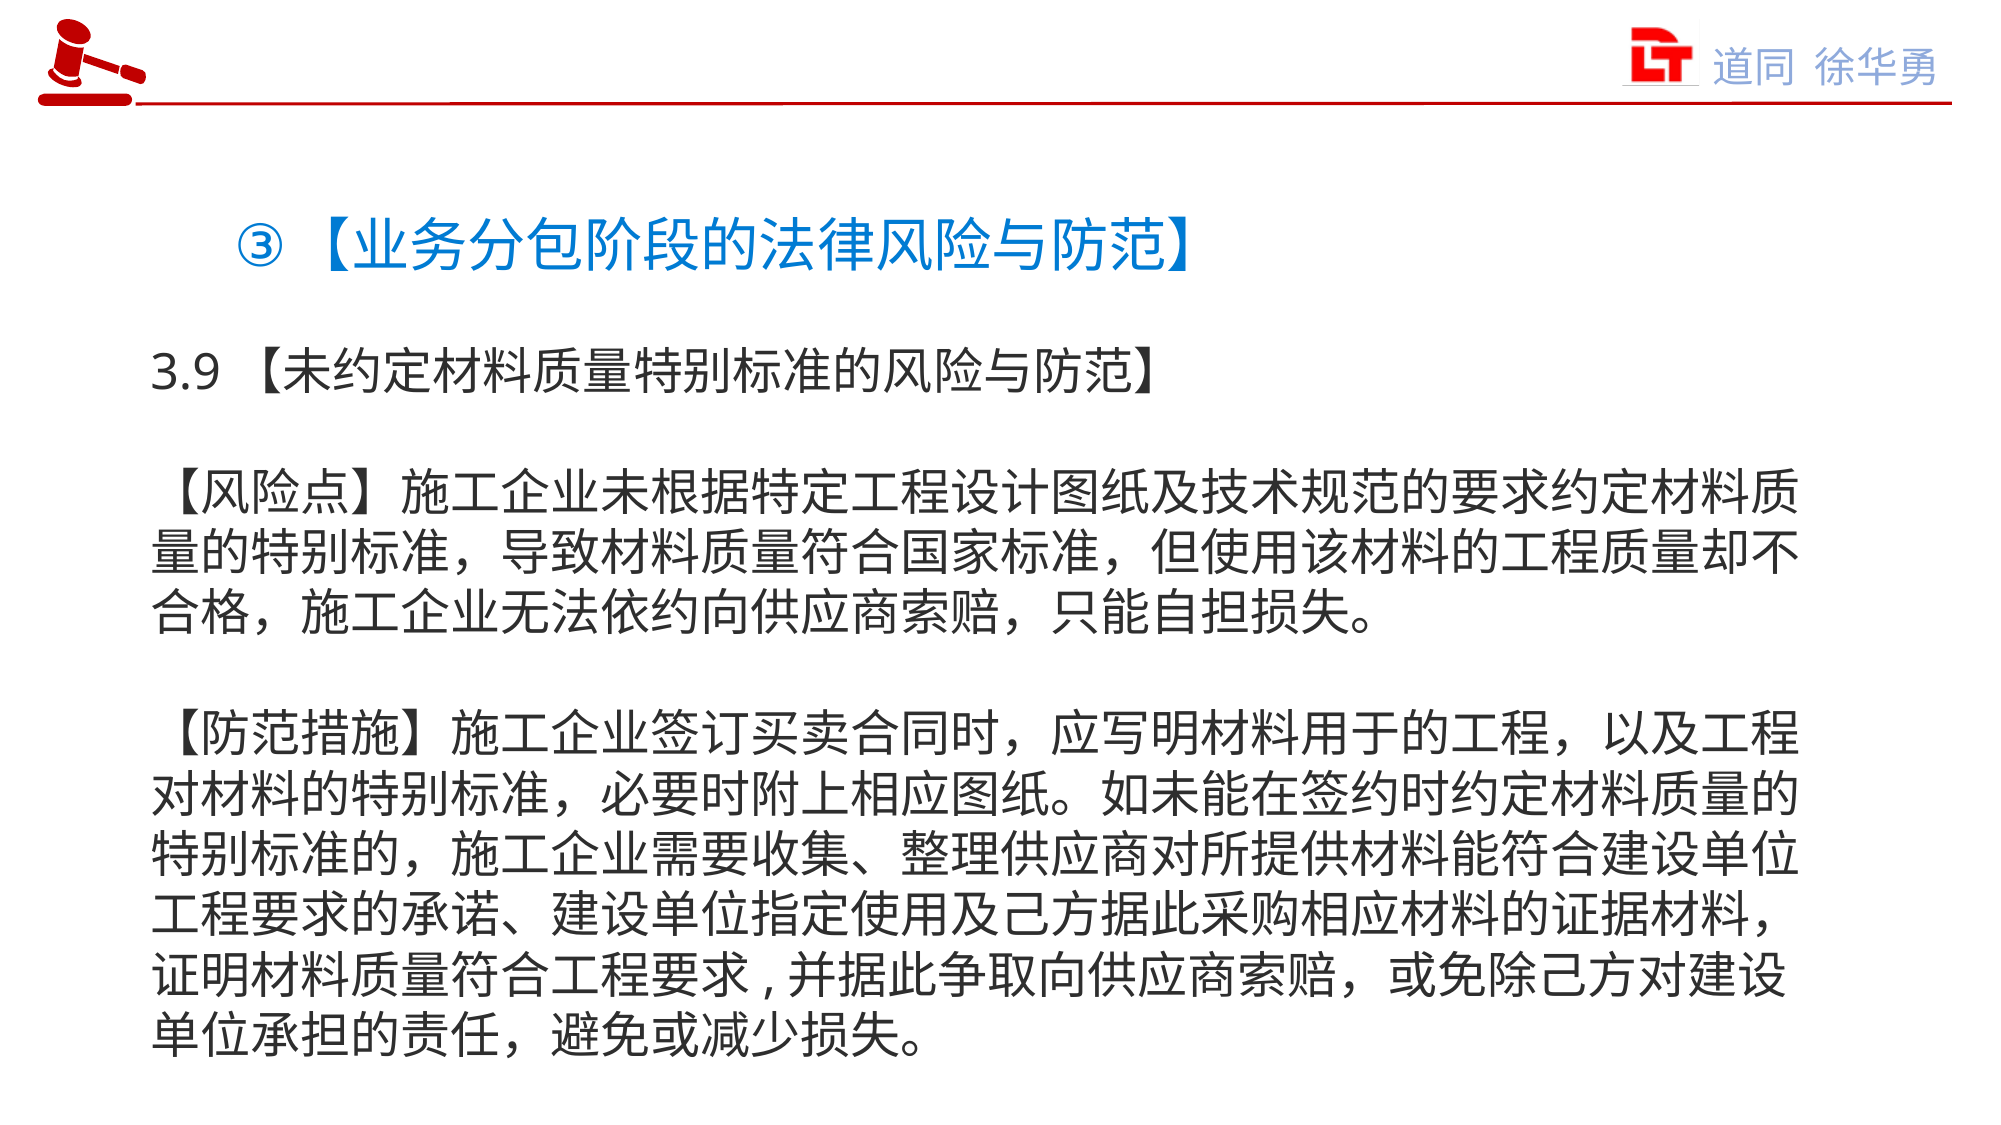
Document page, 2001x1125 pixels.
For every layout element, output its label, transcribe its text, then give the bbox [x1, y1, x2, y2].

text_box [37, 17, 1954, 106]
text_box 【业务分包阶段的法律风险与防范】 3.9【未约定材料质量特别标准的风险与防范】 【风险点】施工企业未根据特定工程设计图纸及技术规范的要求约定材料质量的特别标准，导致材料质量符合国家标准，但使用该材料的工程质量却不合格，施工企业无法依约向供应商索赔，只能自担损失。 【防范措施】施工企业签订买卖合同时，应写明材料用于的工程，以及工程对材料的特别标准，必要时附上相应图纸。如未能在签约时约定材料质量的特别标准的，施工企业需要收集、整理供应商对所提供材料能符合建设单位工程要求的承诺、建设单位指定使用及己方据此采购相应材料的证据材料，证明材料质量符合工程要求,并据此争取向供应商索赔，或免除己方对建设单位承担的责任，避免或减少损失。 [135, 210, 1830, 1072]
picture [1622, 19, 1699, 97]
